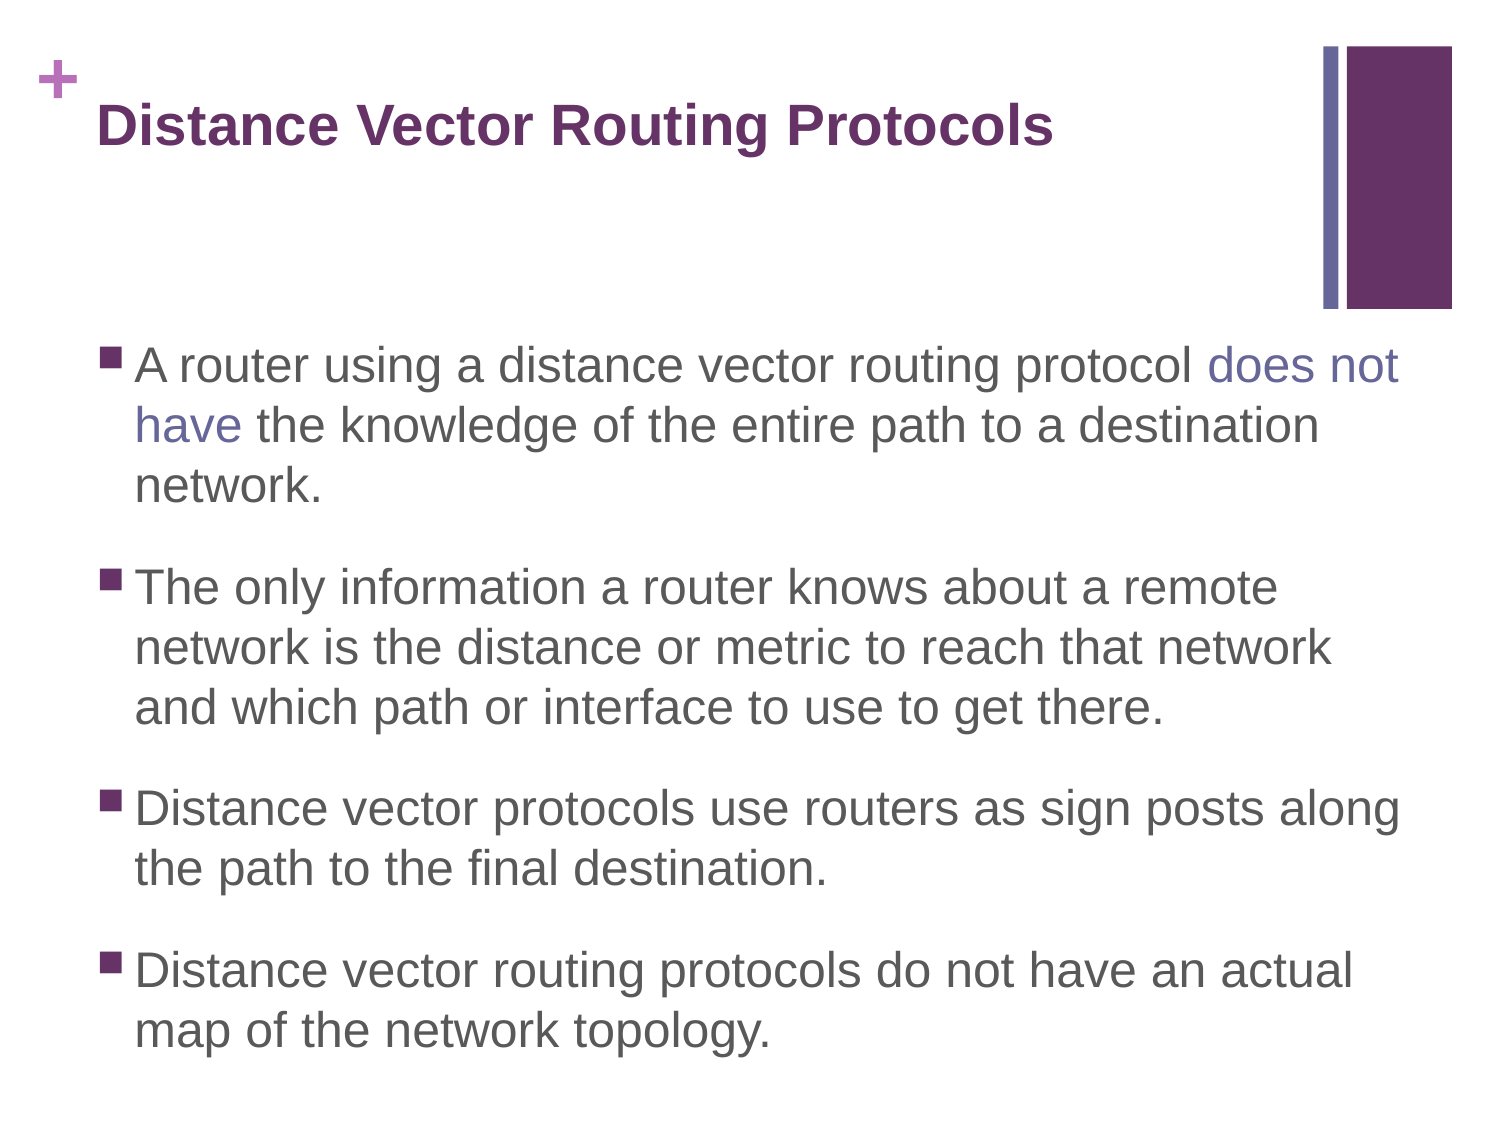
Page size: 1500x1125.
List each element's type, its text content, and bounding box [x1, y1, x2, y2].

list A router using a distance vector routing protocol does not have the knowledge of the entire path to a destination network. The only information a router knows about a remote network is the distance or metric to reach that network and which path or interface to use to get there. Distance vector protocols use routers as sign posts along the path to the final destination. Distance vector routing protocols do not have an actual map of the network topology. [81, 324, 1438, 1075]
title Distance Vector Routing Protocols [81, 79, 1322, 263]
